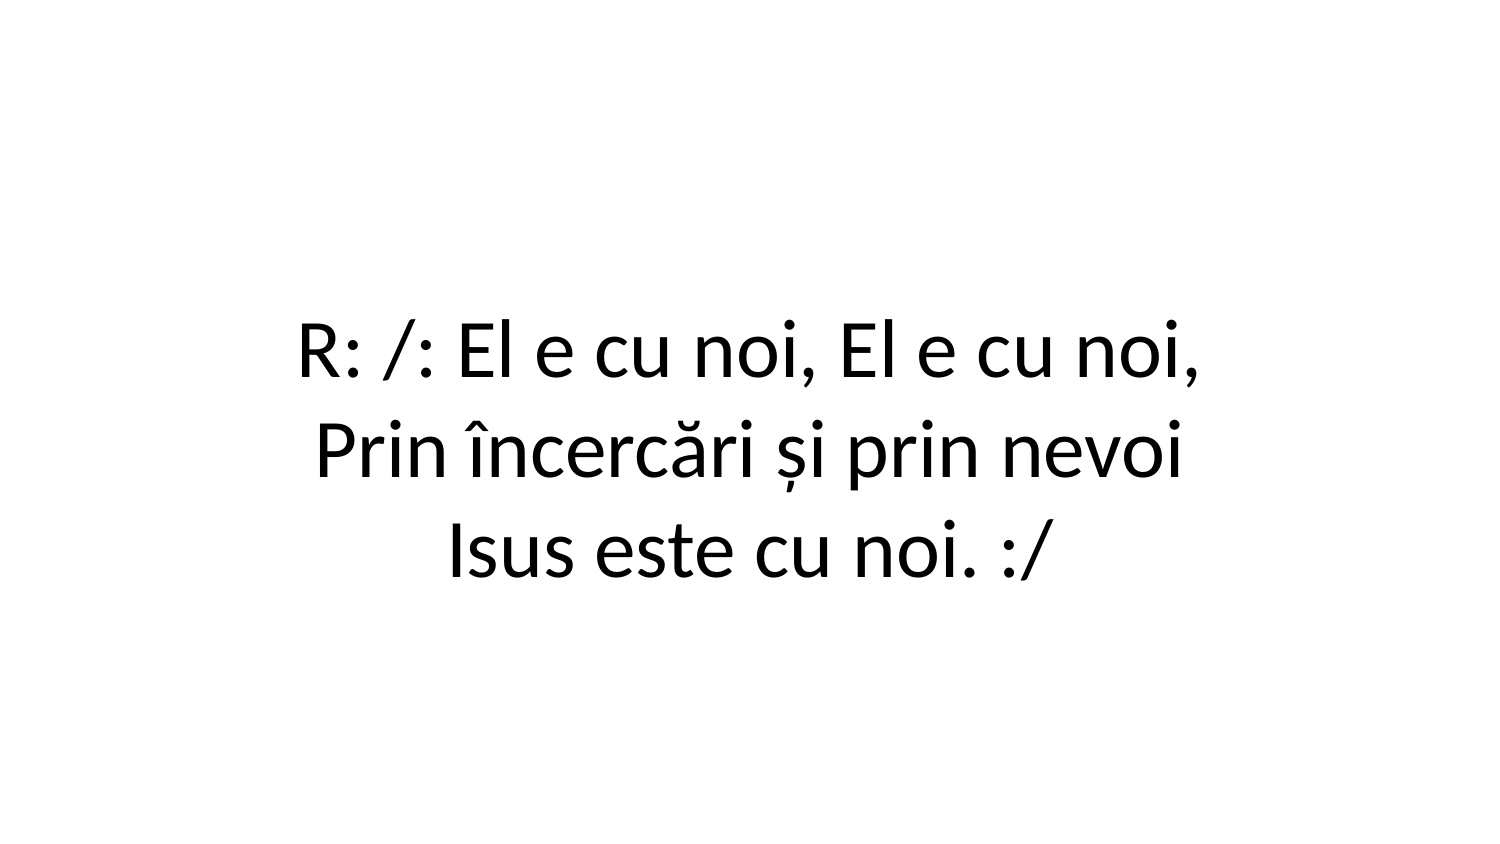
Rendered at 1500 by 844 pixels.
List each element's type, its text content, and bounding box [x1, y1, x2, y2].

text_box R: /: El e cu noi, El e cu noi, Prin încercări și prin nevoi Isus este cu noi. :/ [281, 242, 1218, 602]
